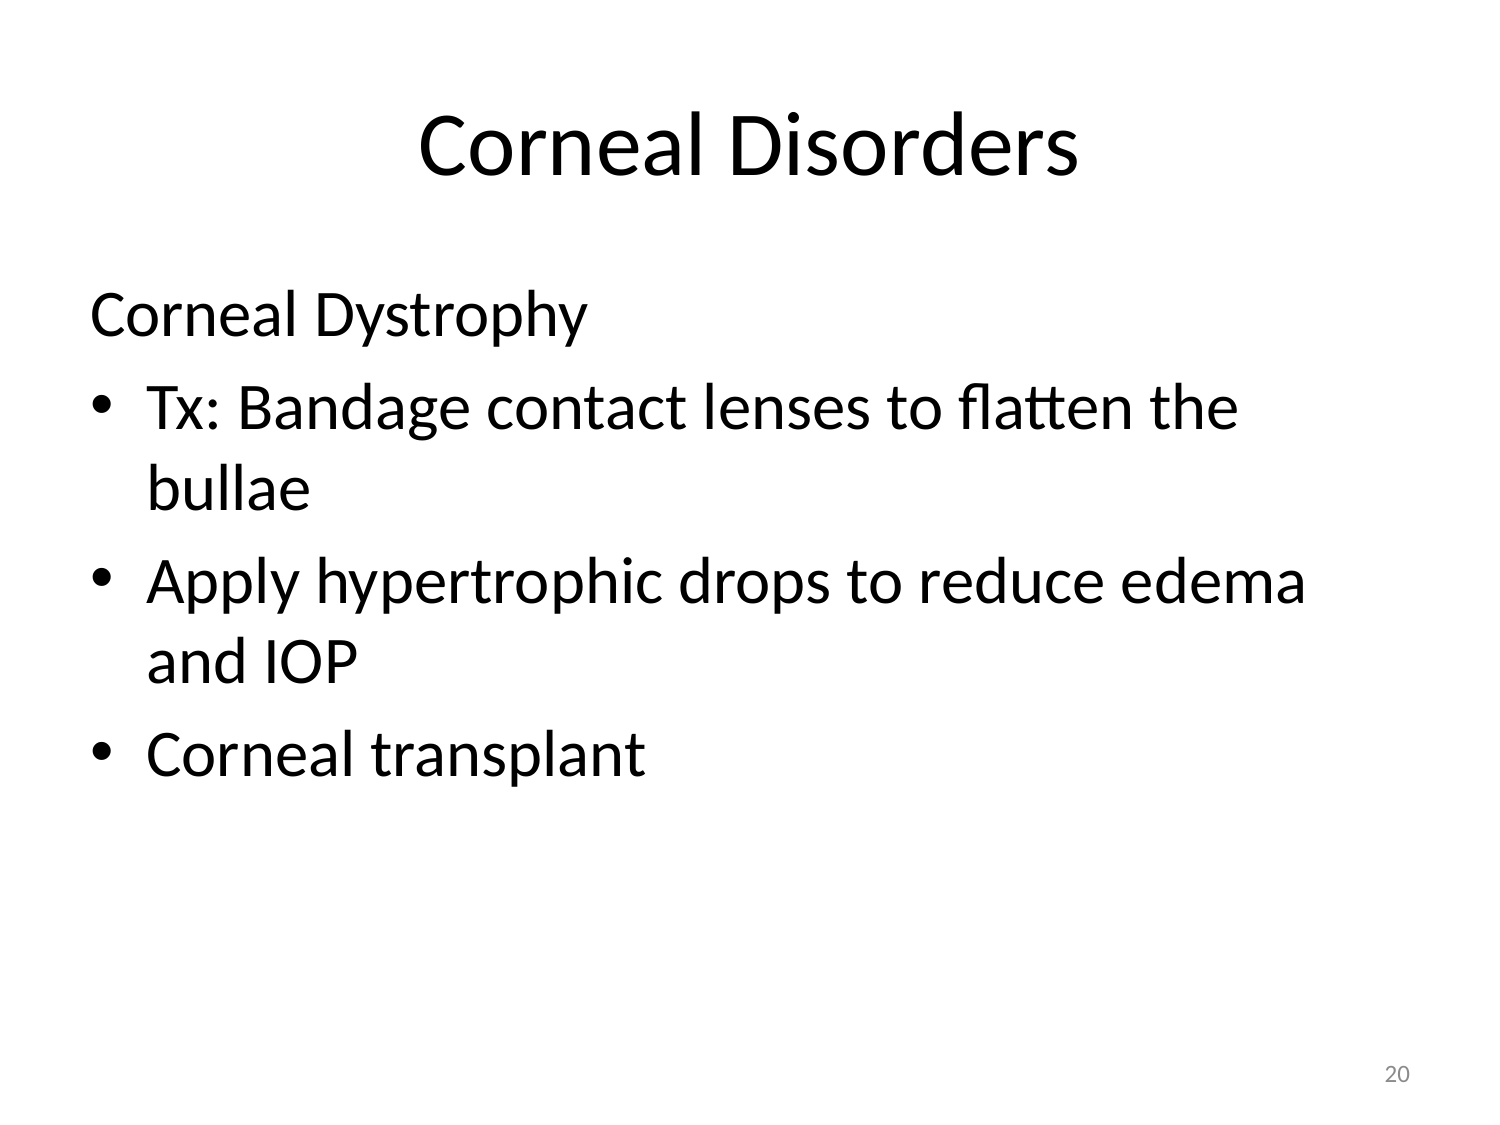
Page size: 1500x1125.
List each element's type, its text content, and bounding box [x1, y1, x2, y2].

title Corneal Disorders [75, 45, 1425, 233]
list Corneal Dystrophy Tx: Bandage contact lenses to flatten the bullae Apply hypertrophic drops to reduce edema and IOP Corneal transplant [75, 262, 1425, 1005]
slide_number 20 [1074, 1042, 1425, 1103]
